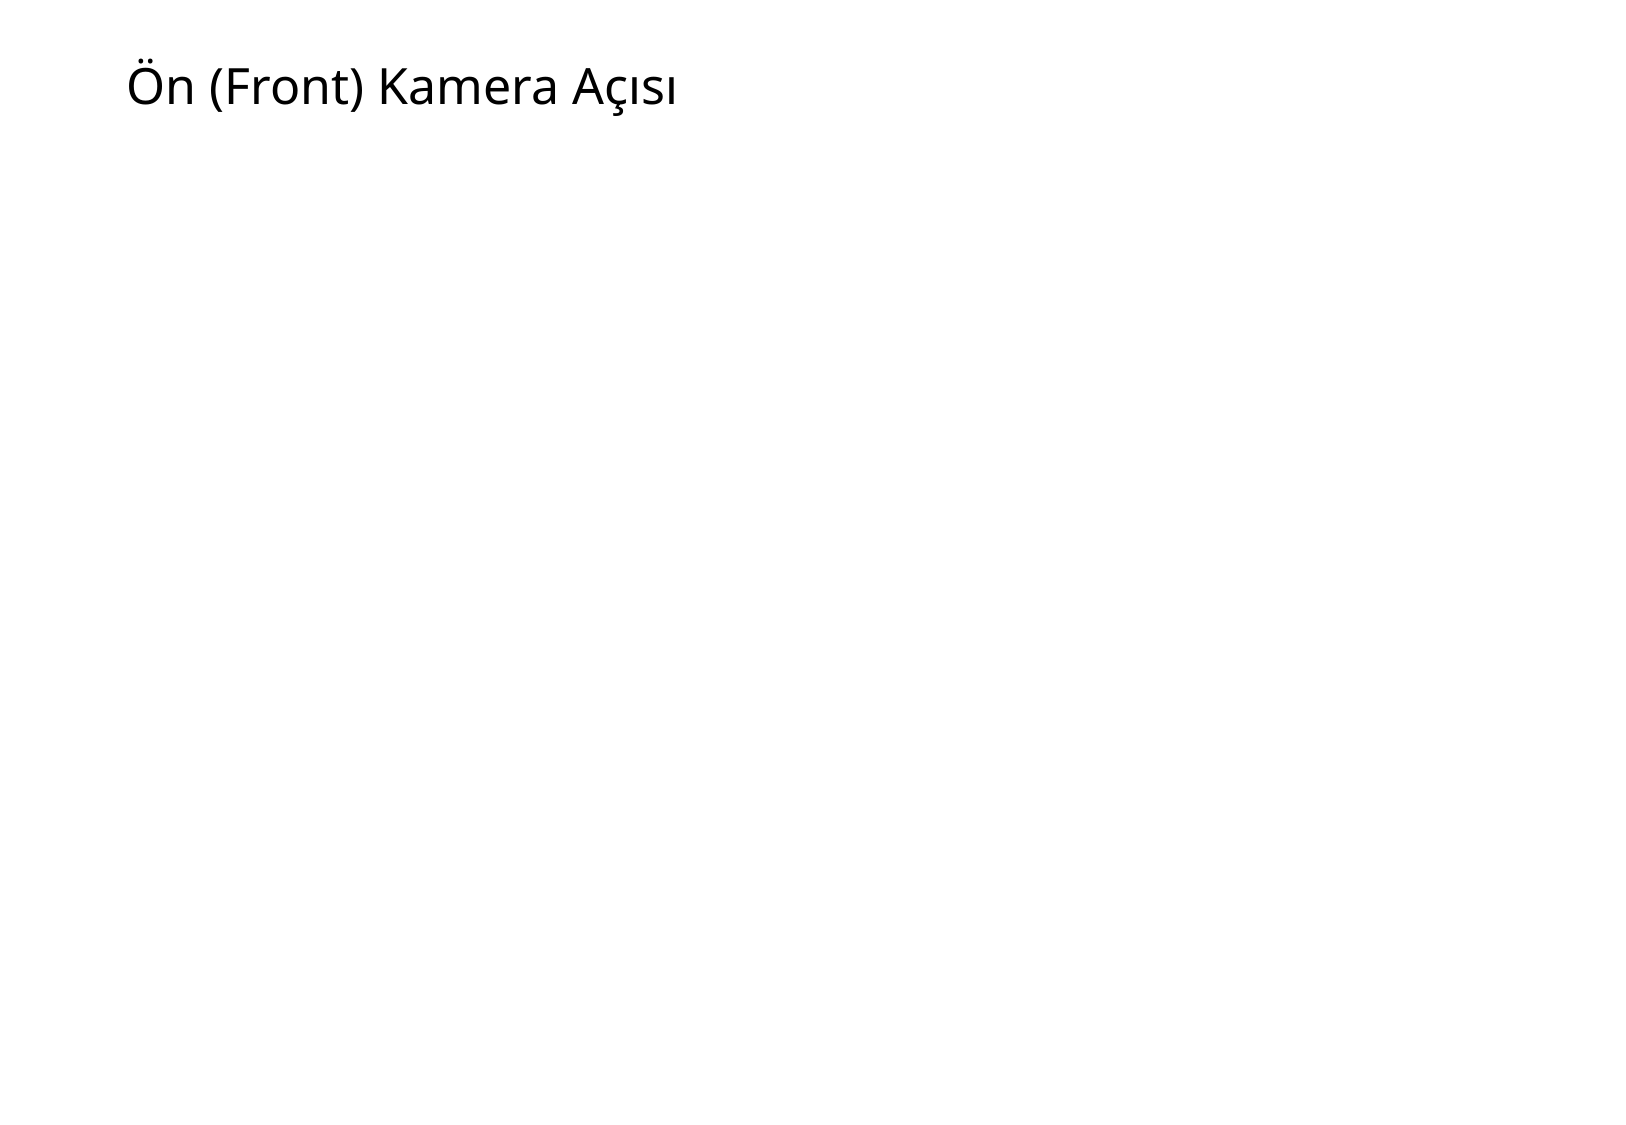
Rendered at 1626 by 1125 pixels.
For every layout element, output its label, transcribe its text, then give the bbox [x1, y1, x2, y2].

title Ön (Front) Kamera Açısı [111, 22, 1514, 154]
